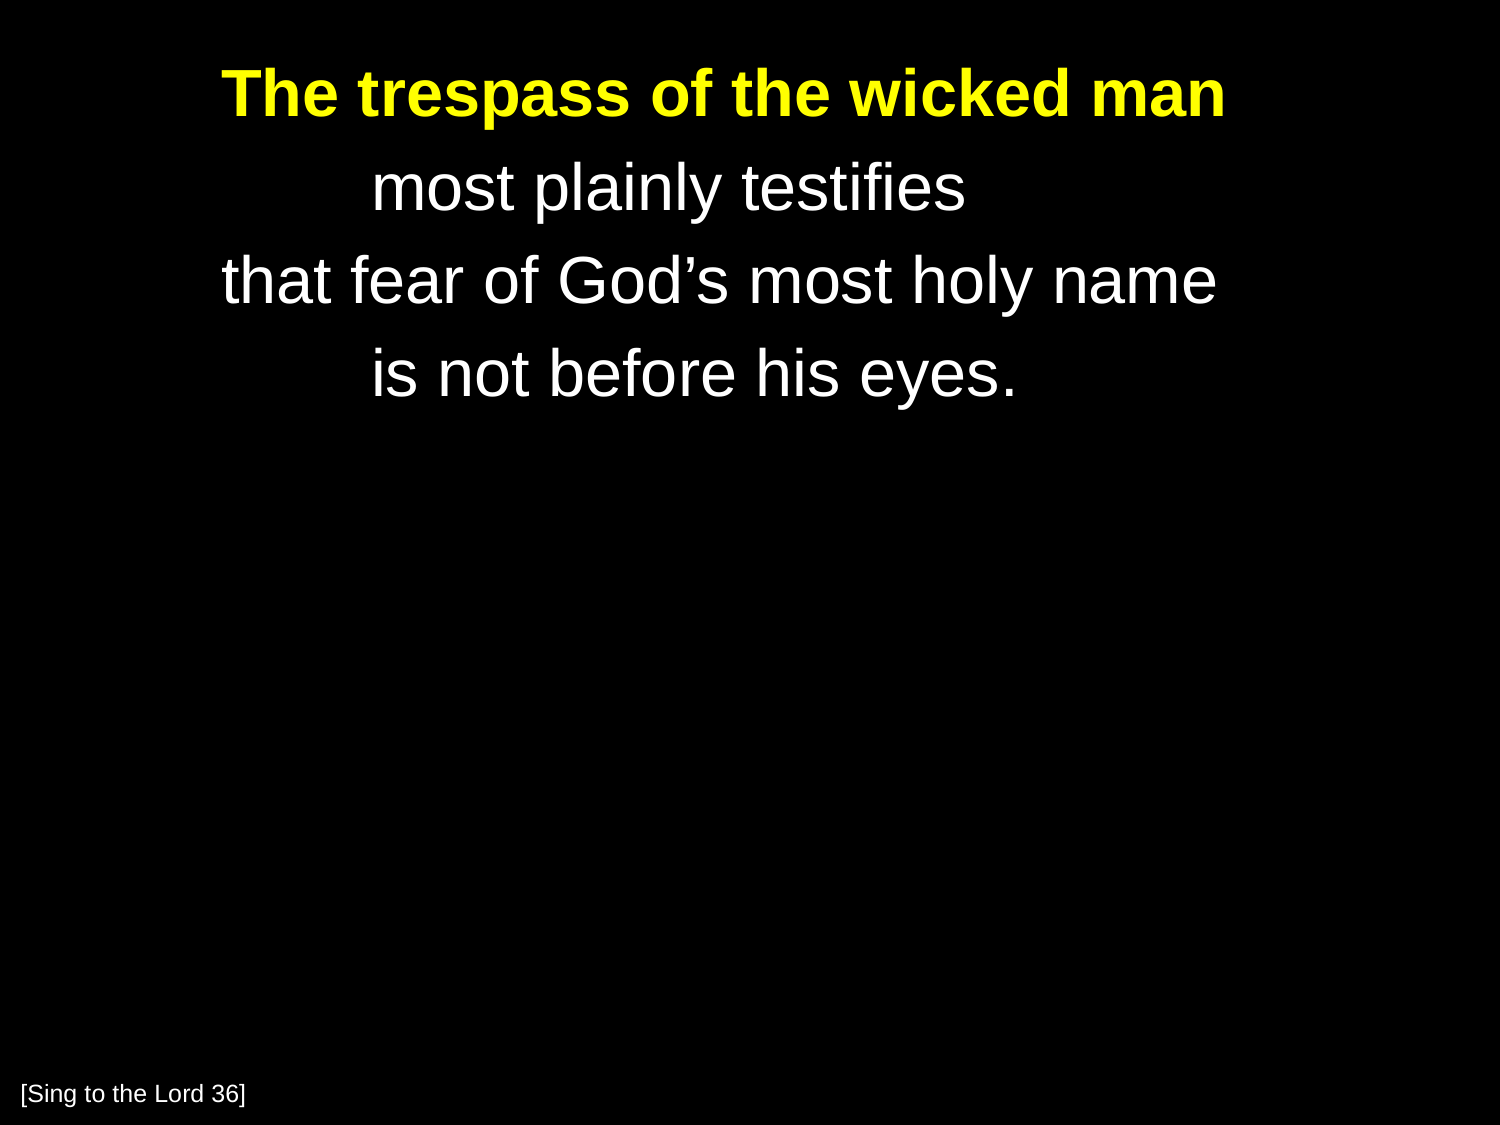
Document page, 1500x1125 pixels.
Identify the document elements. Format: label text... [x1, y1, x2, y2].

list The trespass of the wicked man most plainly testifies that fear of God’s most holy name is not before his eyes. [0, 42, 1500, 1047]
text_box [Sing to the Lord 36] [5, 1070, 526, 1115]
